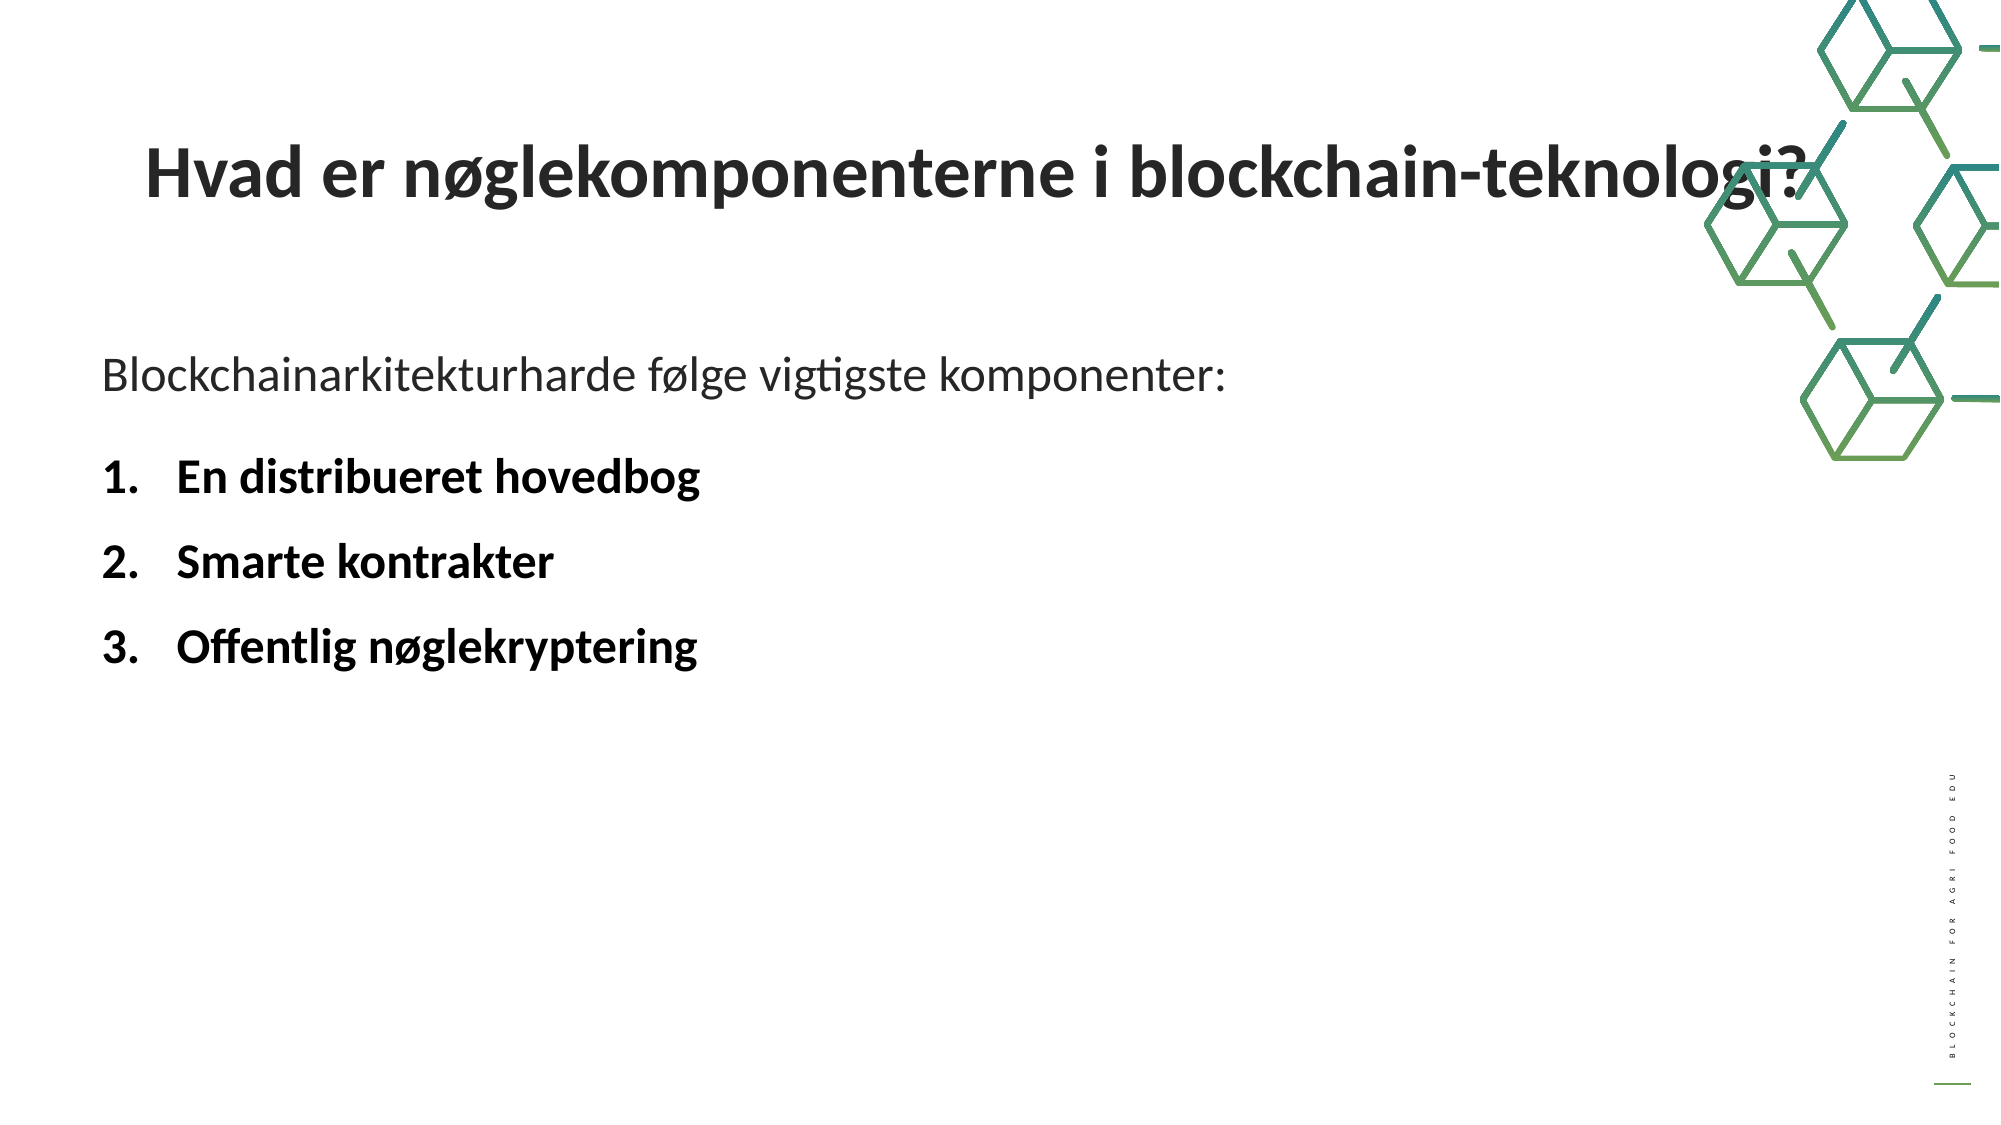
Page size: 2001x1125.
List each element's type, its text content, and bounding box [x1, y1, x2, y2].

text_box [1704, 0, 2000, 461]
list Hvad er nøglekomponenterne i blockchain-teknologi? [130, 124, 1704, 337]
list Blockchainarkitekturharde følge vigtigste komponenter: En distribueret hovedbog Smarte kontrakter Offentlig nøglekryptering [86, 329, 1825, 1100]
